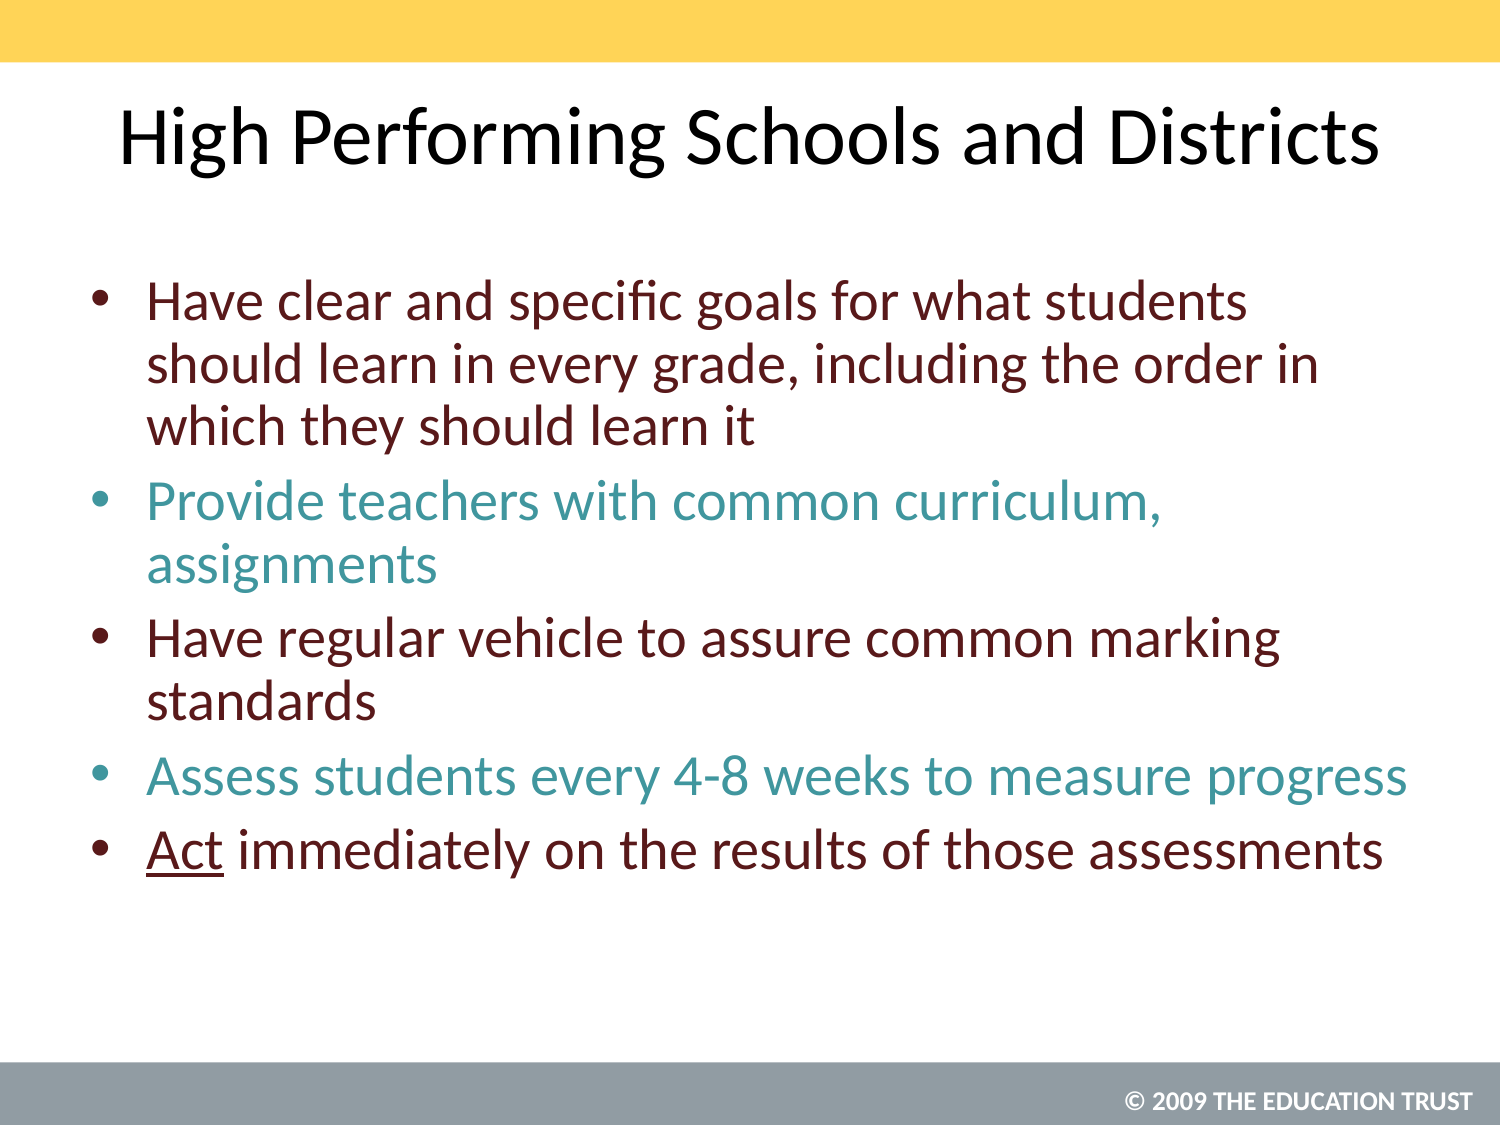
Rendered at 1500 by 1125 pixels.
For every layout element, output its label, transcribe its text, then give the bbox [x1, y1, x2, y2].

list Have clear and specific goals for what students should learn in every grade, including the order in which they should learn it Provide teachers with common curriculum, assignments Have regular vehicle to assure common marking standards Assess students every 4-8 weeks to measure progress Act immediately on the results of those assessments [74, 262, 1426, 1006]
title High Performing Schools and Districts [74, 37, 1426, 226]
